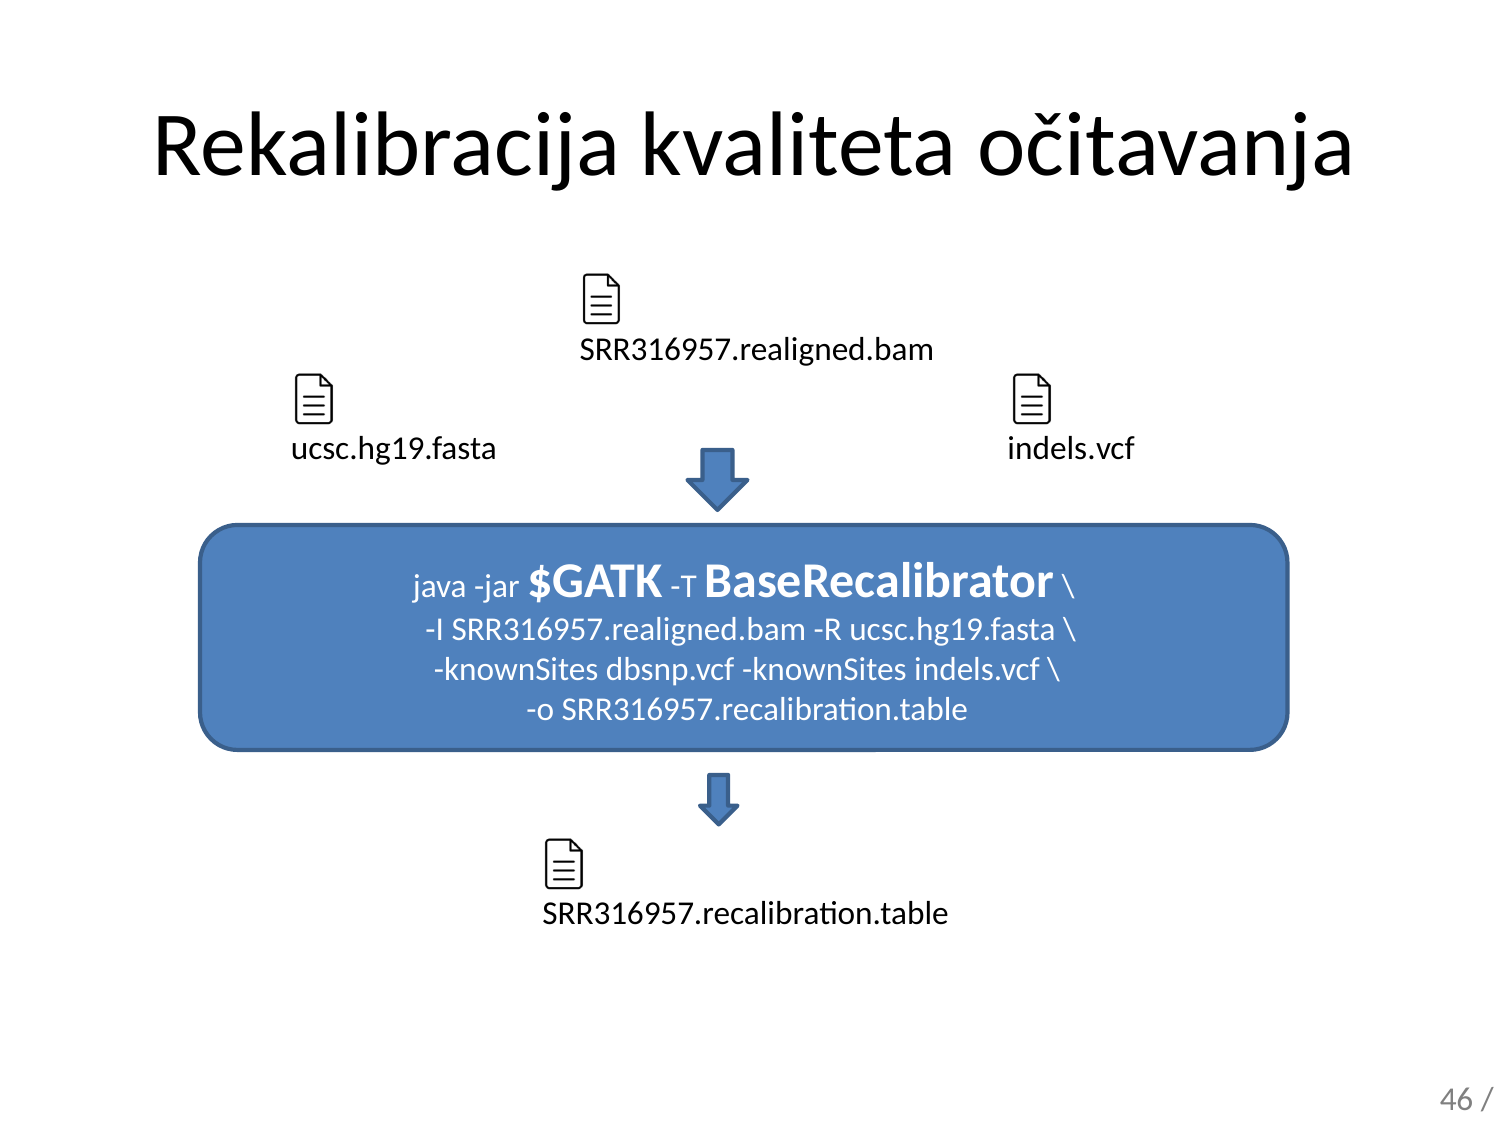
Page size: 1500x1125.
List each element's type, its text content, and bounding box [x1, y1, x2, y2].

title Rekalibracija kvaliteta očitavanja [75, 45, 1425, 233]
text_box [274, 372, 514, 476]
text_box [992, 372, 1151, 476]
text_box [524, 837, 968, 940]
text_box [698, 772, 740, 827]
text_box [562, 272, 953, 376]
text_box java -jar $GATK -T BaseRecalibrator \ -I SRR316957.realigned.bam -R ucsc.hg19.fasta \ -knownSites dbsnp.vcf -knownSites indels.vcf \ -o SRR316957.recalibration.table [197, 522, 1290, 753]
text_box [685, 447, 750, 513]
